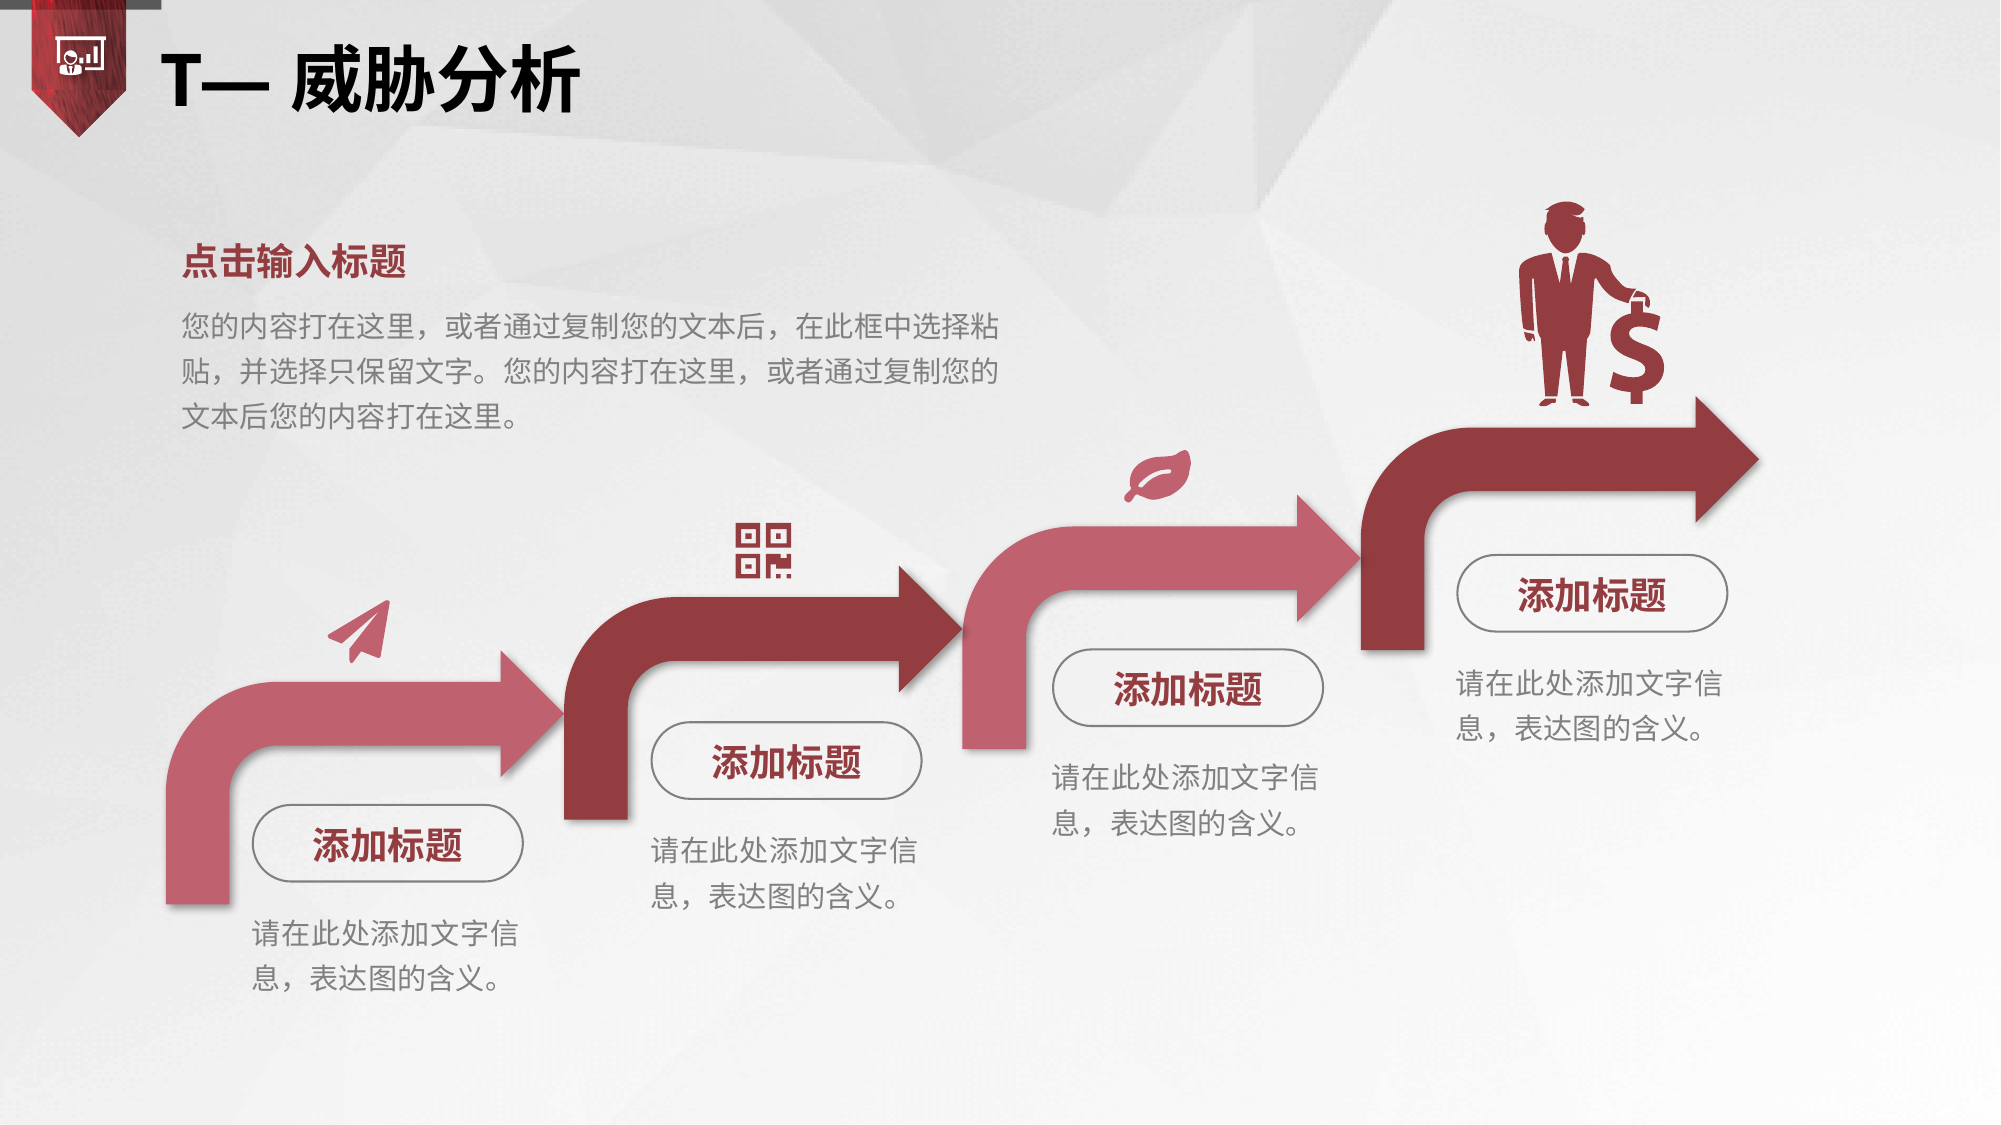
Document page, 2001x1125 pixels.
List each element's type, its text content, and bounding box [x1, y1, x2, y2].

text_box [961, 493, 1362, 750]
text_box [1052, 648, 1325, 728]
text_box [765, 522, 792, 548]
text_box 您的内容打在这里，或者通过复制您的文本后，在此框中选择粘贴，并选择只保留文字。您的内容打在这里，或者通过复制您的文本后您的内容打在这里。 [166, 290, 1028, 442]
text_box 请在此处添加文字信息，表达图的含义。 [1036, 741, 1335, 848]
text_box [251, 803, 524, 883]
text_box [735, 522, 761, 548]
text_box 请在此处添加文字信息，表达图的含义。 [1441, 647, 1740, 753]
text_box [1360, 394, 1760, 651]
text_box [1124, 449, 1191, 503]
text_box [563, 564, 964, 821]
text_box [165, 648, 562, 906]
text_box [327, 600, 390, 664]
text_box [1518, 194, 1664, 407]
text_box [735, 553, 761, 579]
text_box 请在此处添加文字信息，表达图的含义。 [635, 814, 934, 921]
picture [0, 0, 2001, 1125]
text_box [1456, 553, 1729, 633]
text_box T—威胁分析 [149, 28, 891, 128]
text_box [765, 553, 792, 579]
text_box 请在此处添加文字信息，表达图的含义。 [236, 897, 535, 1003]
text_box [650, 721, 923, 800]
text_box 点击输入标题 [166, 230, 624, 290]
